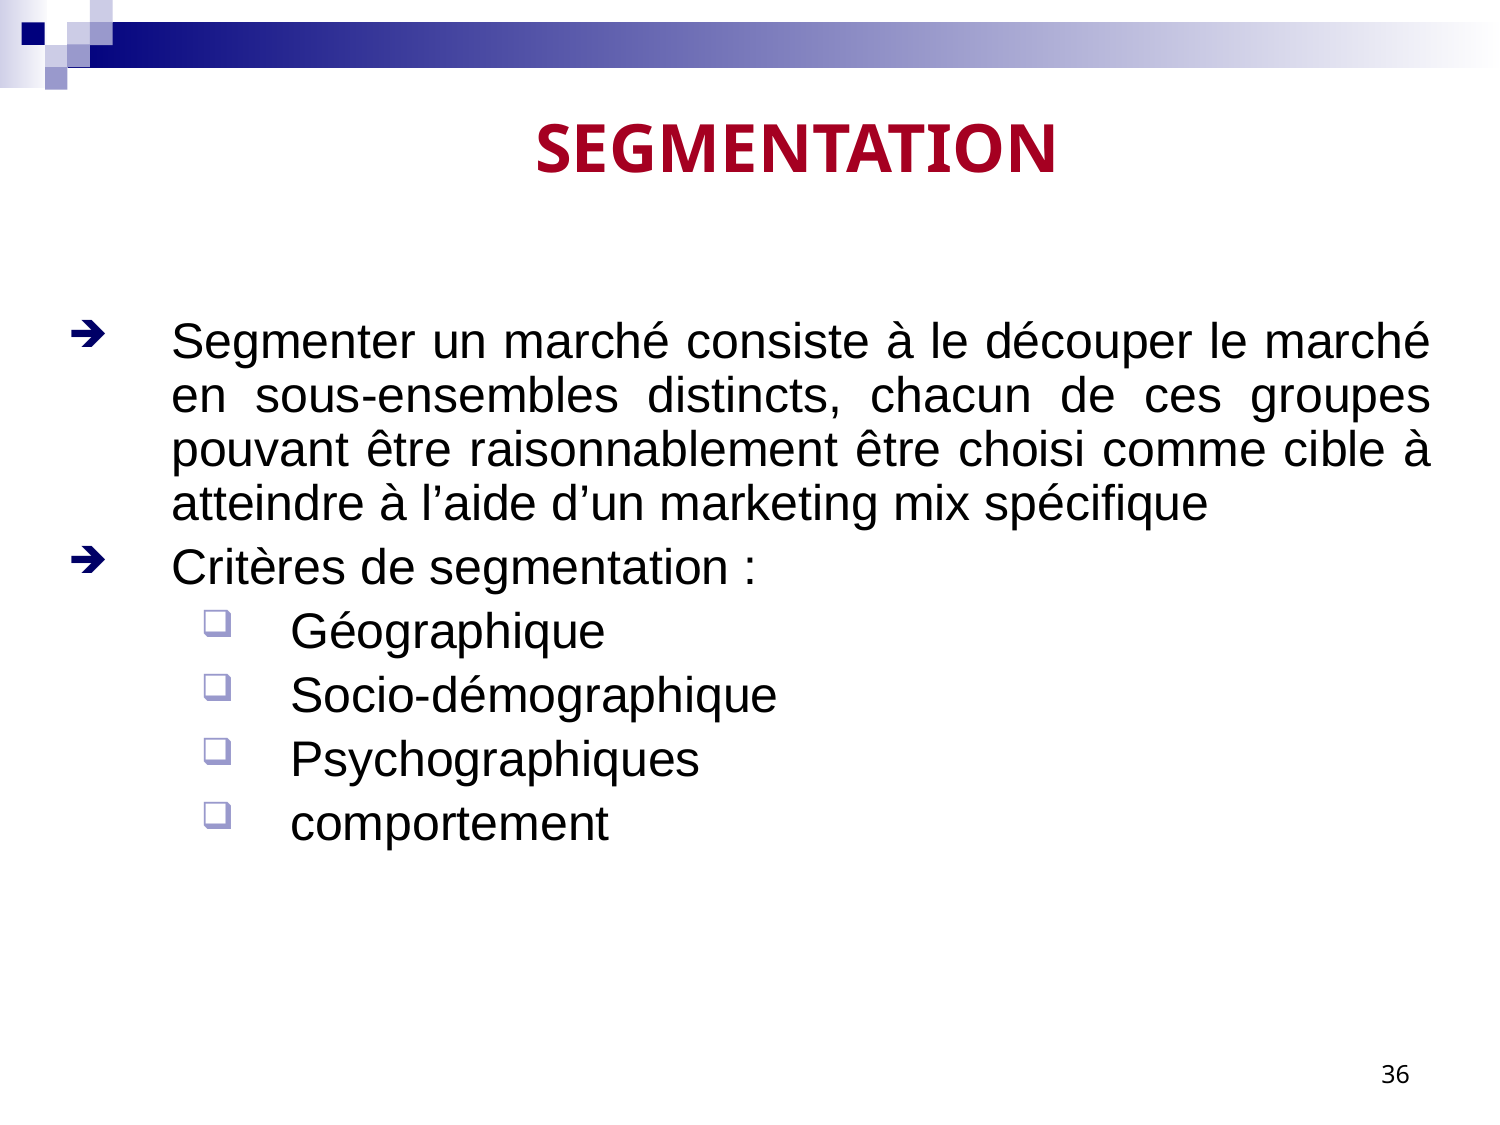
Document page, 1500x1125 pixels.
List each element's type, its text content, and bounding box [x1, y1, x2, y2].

list Segmenter un marché consiste à le découper le marché en sous-ensembles distincts, chacun de ces groupes pouvant être raisonnablement être choisi comme cible à atteindre à l’aide d’un marketing mix spécifique Critères de segmentation : Géographique Socio-démographique Psychographiques comportement [53, 307, 1447, 905]
slide_number 36 [1074, 1025, 1425, 1100]
title SEGMENTATION [160, 83, 1436, 209]
